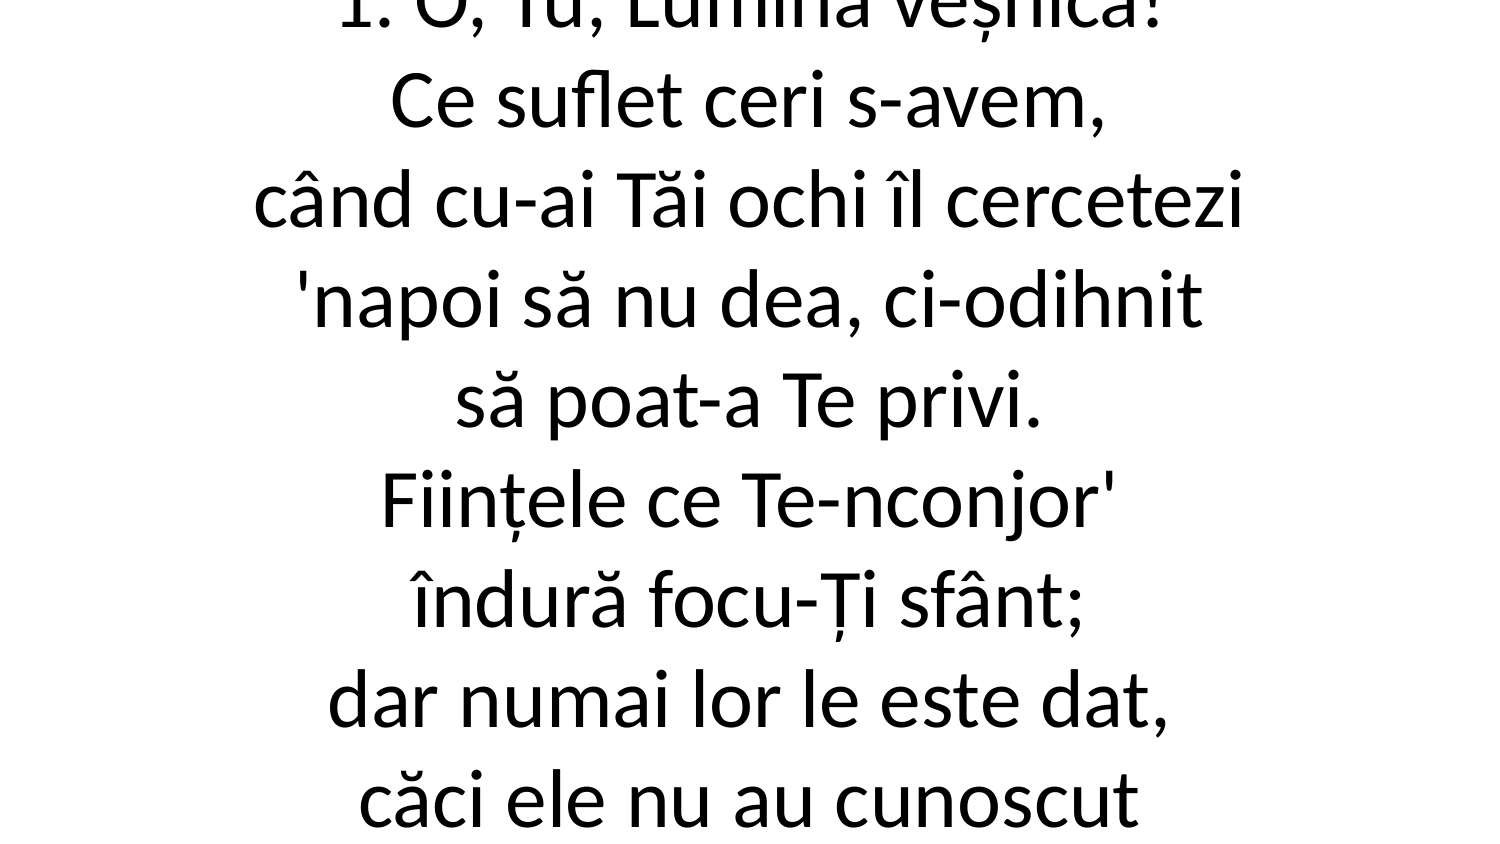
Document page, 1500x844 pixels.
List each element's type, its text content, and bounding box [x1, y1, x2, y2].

text_box 1. O, Tu, Lumină veșnică! Ce suflet ceri s-avem, când cu-ai Tăi ochi îl cercetezi 'napoi să nu dea, ci-odihnit să poat-a Te privi. Ființele ce Te-nconjor' îndură focu-Ți sfânt; dar numai lor le este dat, căci ele nu au cunoscut o lume în păcat. [238, 0, 1262, 844]
